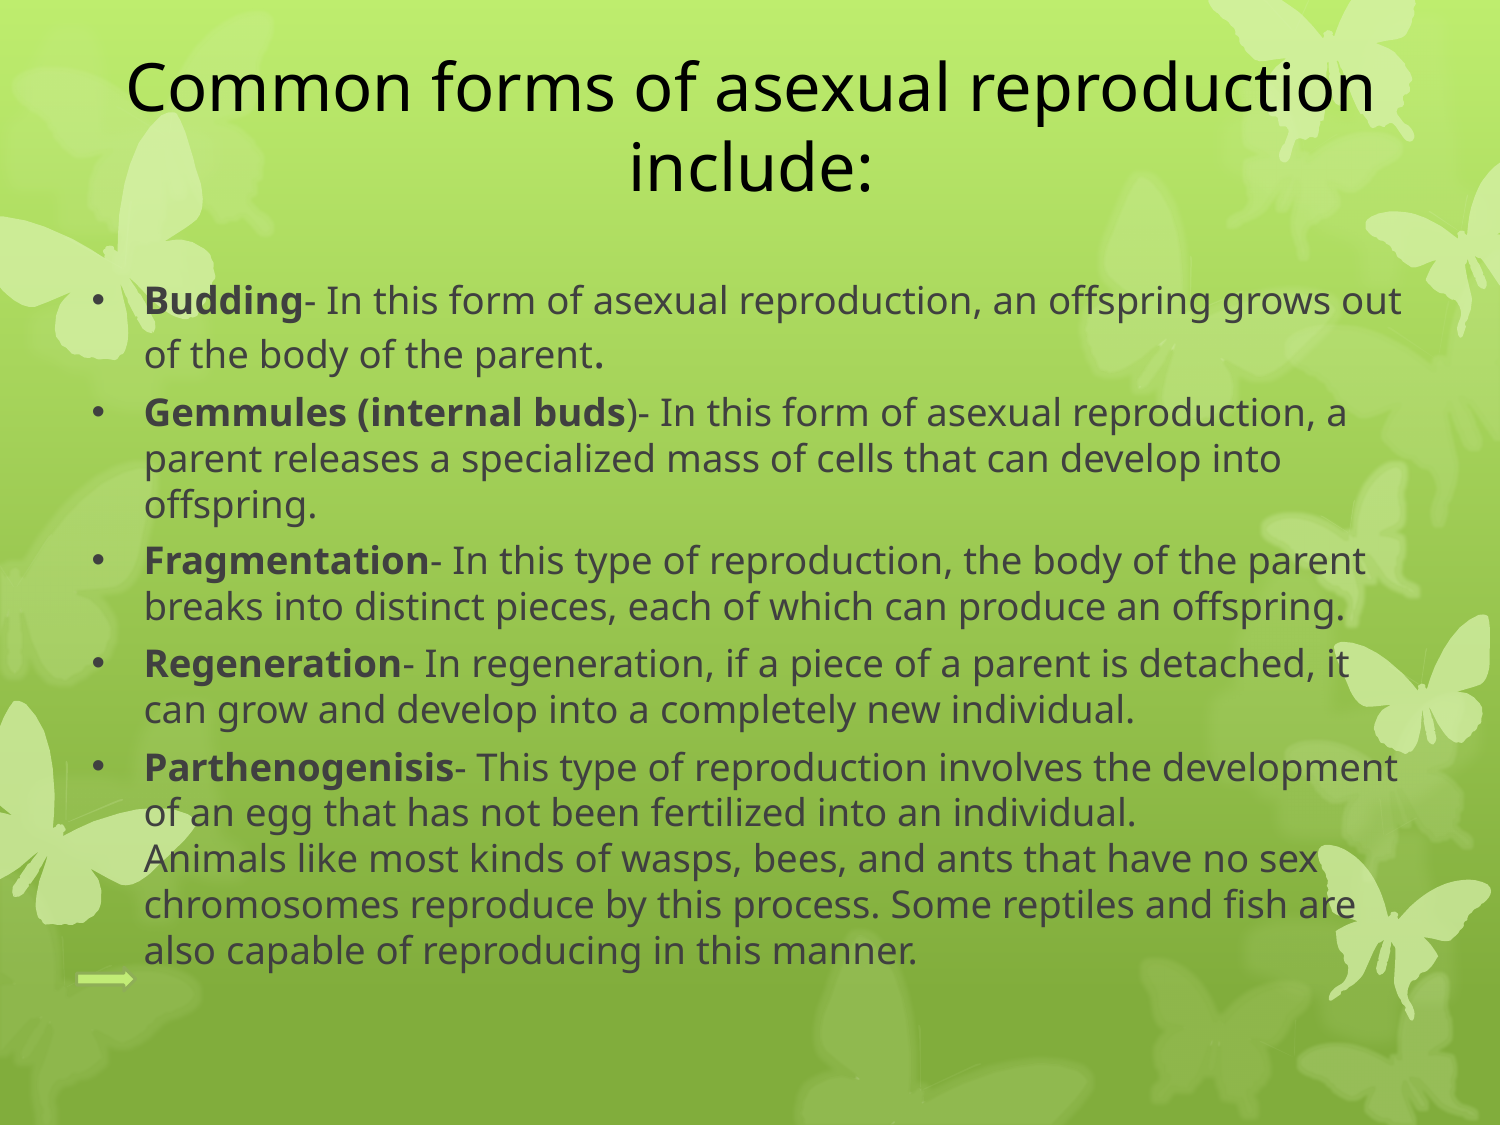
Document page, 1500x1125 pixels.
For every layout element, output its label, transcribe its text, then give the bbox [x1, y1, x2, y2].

list Budding- In this form of asexual reproduction, an offspring grows out of the body of the parent. Gemmules (internal buds)- In this form of asexual reproduction, a parent releases a specialized mass of cells that can develop into offspring. Fragmentation- In this type of reproduction, the body of the parent breaks into distinct pieces, each of which can produce an offspring. Regeneration- In regeneration, if a piece of a parent is detached, it can grow and develop into a completely new individual. Parthenogenisis- This type of reproduction involves the development of an egg that has not been fertilized into an individual. Animals like most kinds of wasps, bees, and ants that have no sex chromosomes reproduce by this process. Some reptiles and fish are also capable of reproducing in this manner. [76, 231, 1427, 1059]
title Common forms of asexual reproduction include: [76, 30, 1427, 219]
text_box [75, 965, 137, 993]
